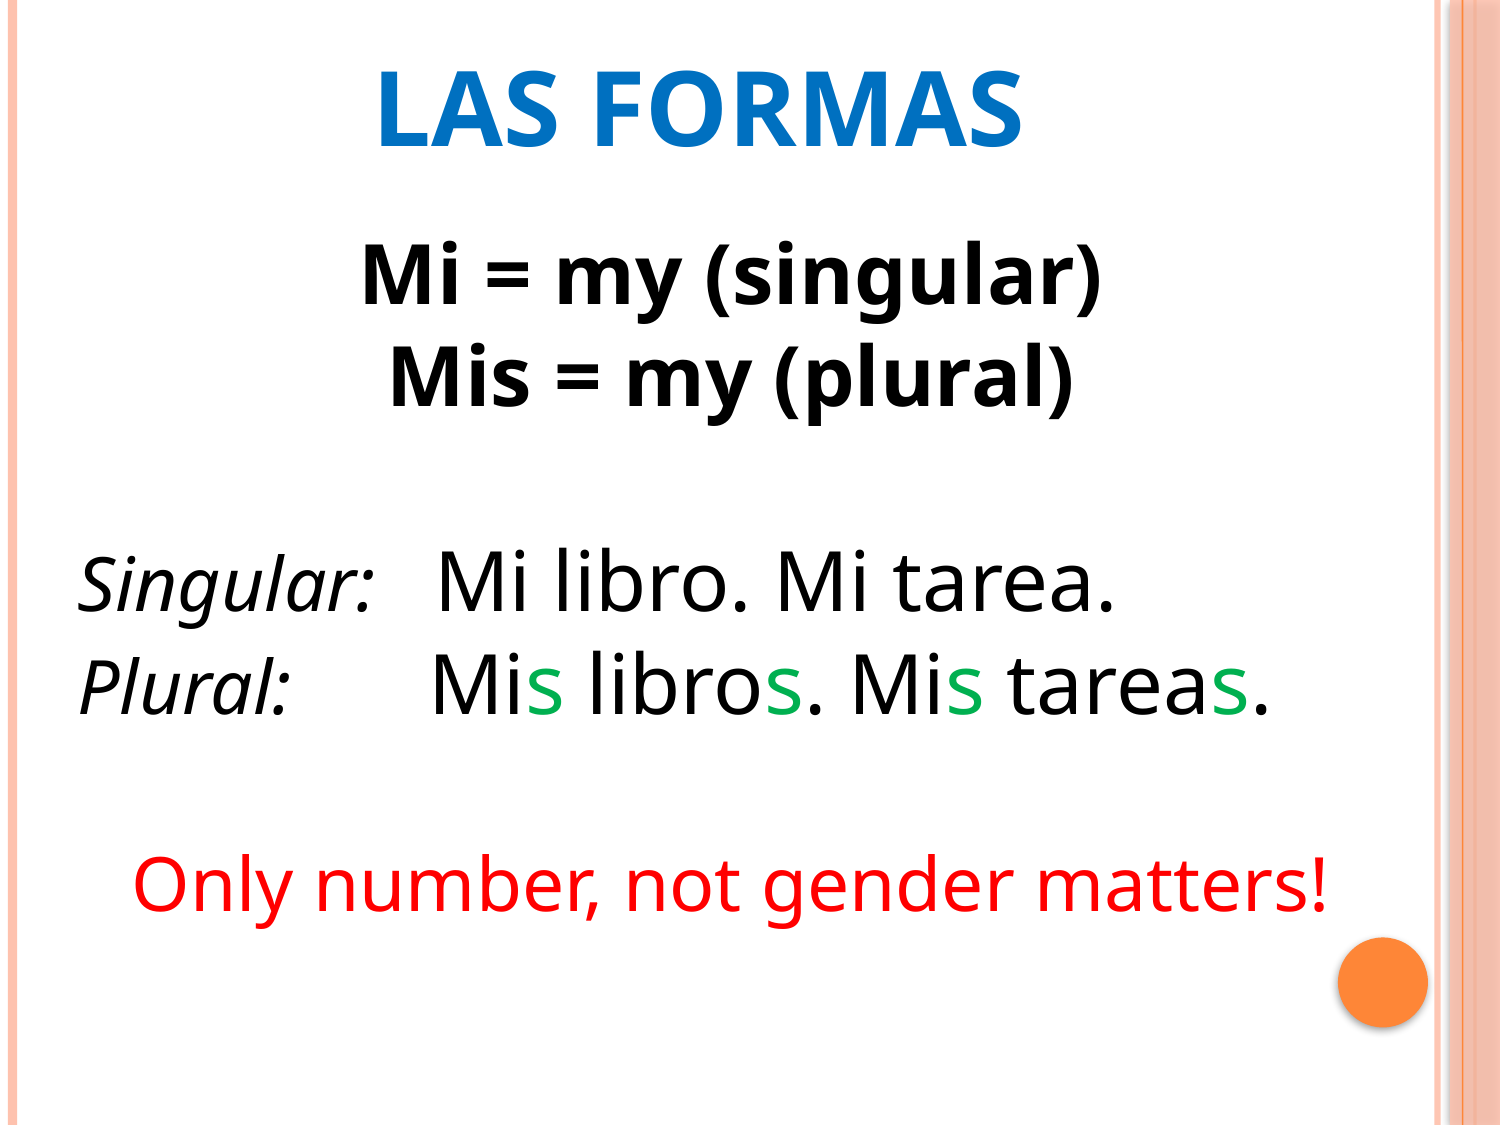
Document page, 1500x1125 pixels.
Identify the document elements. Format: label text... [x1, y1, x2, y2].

title Las formas [135, 0, 1263, 175]
list Mi = my (singular) Mis = my (plural) Singular: Mi libro. Mi tarea. Plural: Mis libros. Mis tareas. Only number, not gender matters! [62, 224, 1400, 1013]
